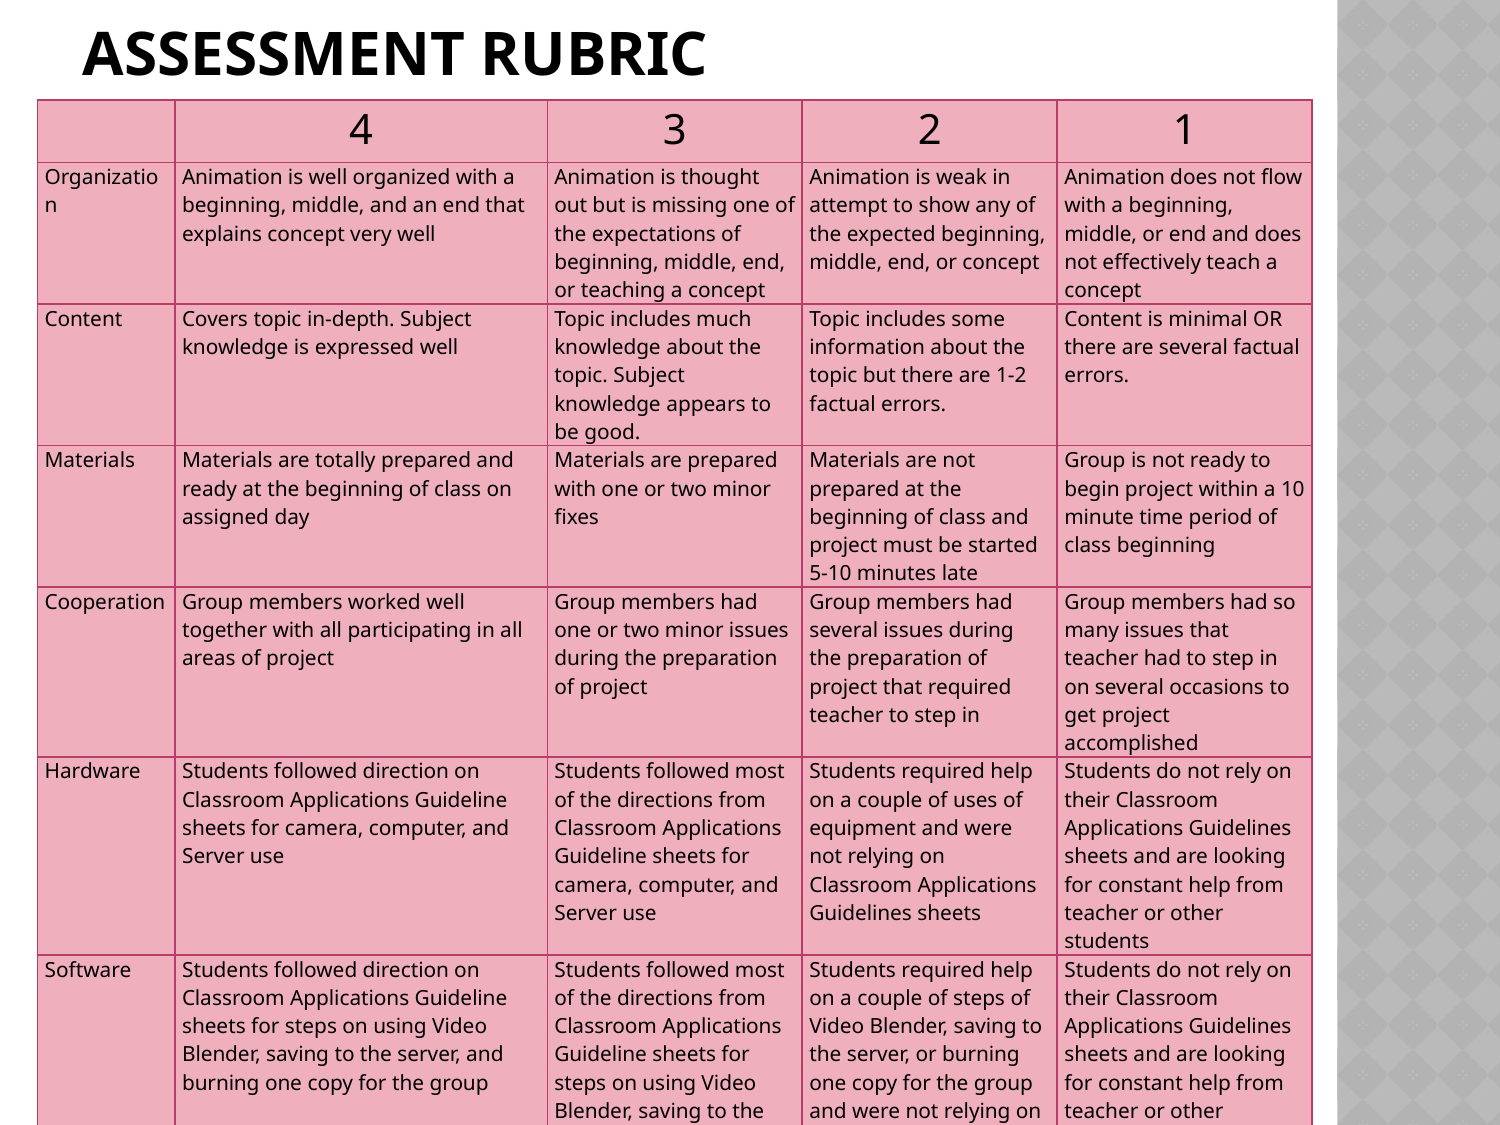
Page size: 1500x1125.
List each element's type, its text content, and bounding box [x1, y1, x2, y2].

table_cell Animation is well organized with a beginning, middle, and an end that explains concept very well [176, 163, 547, 303]
table_cell Students required help on a couple of uses of equipment and were not relying on Classroom Applications Guidelines sheets [803, 758, 1056, 954]
table_cell Materials [38, 446, 174, 586]
table_cell Animation does not flow with a beginning, middle, or end and does not effectively teach a concept [1058, 163, 1311, 303]
table_cell Group members had one or two minor issues during the preparation of project [548, 588, 801, 756]
table_cell Topic includes much knowledge about the topic. Subject knowledge appears to be good. [548, 305, 801, 445]
table_cell Content is minimal OR there are several factual errors. [1058, 305, 1311, 445]
table_cell Group members had so many issues that teacher had to step in on several occasions to get project accomplished [1058, 588, 1311, 756]
table_header [38, 101, 174, 162]
table_header 4 [176, 101, 547, 162]
table_header 2 [803, 101, 1056, 162]
table_header 3 [548, 101, 801, 162]
table_cell Cooperation [38, 588, 174, 756]
table_cell Group members worked well together with all participating in all areas of project [176, 588, 547, 756]
table_cell Group is not ready to begin project within a 10 minute time period of class beginning [1058, 446, 1311, 586]
table_cell Materials are prepared with one or two minor fixes [548, 446, 801, 586]
table_cell Students do not rely on their Classroom Applications Guidelines sheets and are looking for constant help from teacher or other students [1058, 956, 1311, 1125]
table_cell Students followed direction on Classroom Applications Guideline sheets for camera, computer, and Server use [176, 758, 547, 954]
table_cell Topic includes some information about the topic but there are 1-2 factual errors. [803, 305, 1056, 445]
table_cell Students followed direction on Classroom Applications Guideline sheets for steps on using Video Blender, saving to the server, and burning one copy for the group [176, 956, 547, 1125]
table_cell Materials are not prepared at the beginning of class and project must be started 5-10 minutes late [803, 446, 1056, 586]
table_cell Hardware [38, 758, 174, 954]
table_cell Covers topic in-depth. Subject knowledge is expressed well [176, 305, 547, 445]
table_cell Software [38, 956, 174, 1125]
table_cell Students followed most of the directions from Classroom Applications Guideline sheets for camera, computer, and Server use [548, 758, 801, 954]
table_cell Students required help on a couple of steps of Video Blender, saving to the server, or burning one copy for the group and were not relying on Classroom Applications Guidelines sheets [803, 956, 1056, 1125]
table_cell Content [38, 305, 174, 445]
table_cell Animation is weak in attempt to show any of the expected beginning, middle, end, or concept [803, 163, 1056, 303]
table_header 1 [1058, 101, 1311, 162]
table_cell Animation is thought out but is missing one of the expectations of beginning, middle, end, or teaching a concept [548, 163, 801, 303]
table_cell Students do not rely on their Classroom Applications Guidelines sheets and are looking for constant help from teacher or other students [1058, 758, 1311, 954]
table_cell Group members had several issues during the preparation of project that required teacher to step in [803, 588, 1056, 756]
table_cell Materials are totally prepared and ready at the beginning of class on assigned day [176, 446, 547, 586]
table_cell Students followed most of the directions from Classroom Applications Guideline sheets for steps on using Video Blender, saving to the server, and burning one copy for the group [548, 956, 801, 1125]
title Assessment Rubric [75, 15, 1263, 88]
table_cell Organization [38, 163, 174, 303]
